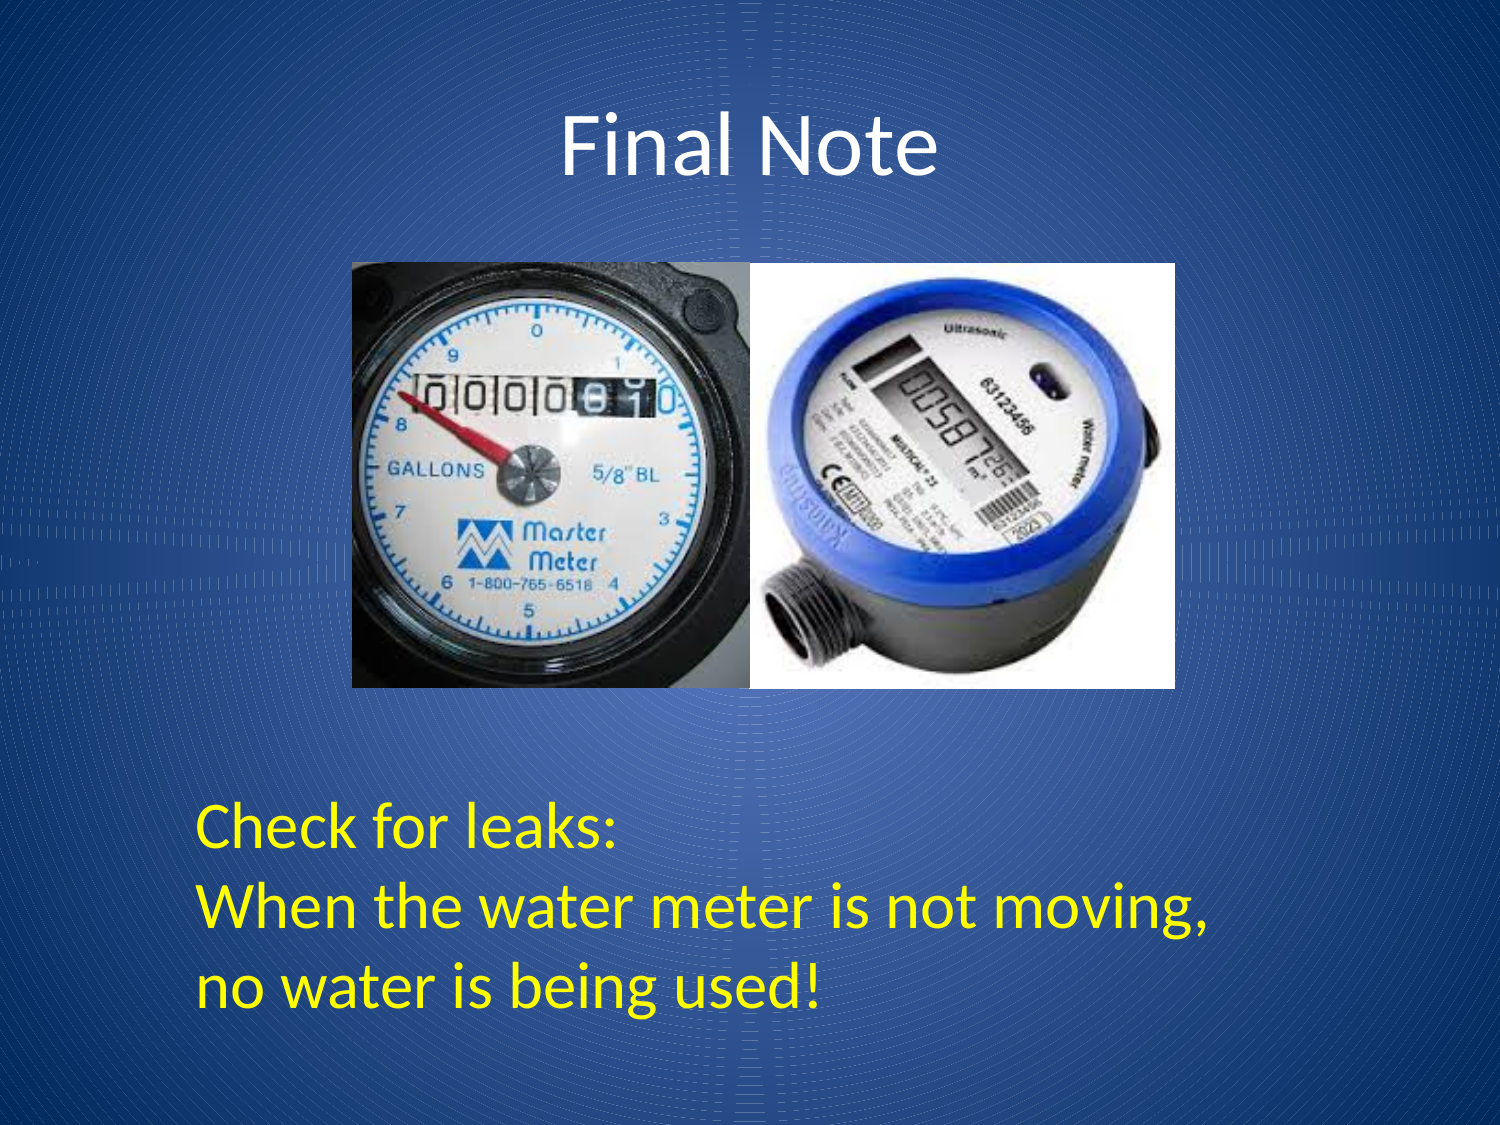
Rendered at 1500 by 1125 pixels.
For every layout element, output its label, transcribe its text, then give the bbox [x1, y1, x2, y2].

picture [351, 262, 750, 688]
text_box Check for leaks: When the water meter is not moving, no water is being used! [180, 774, 1241, 1030]
title Final Note [75, 45, 1425, 233]
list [754, 263, 1175, 690]
